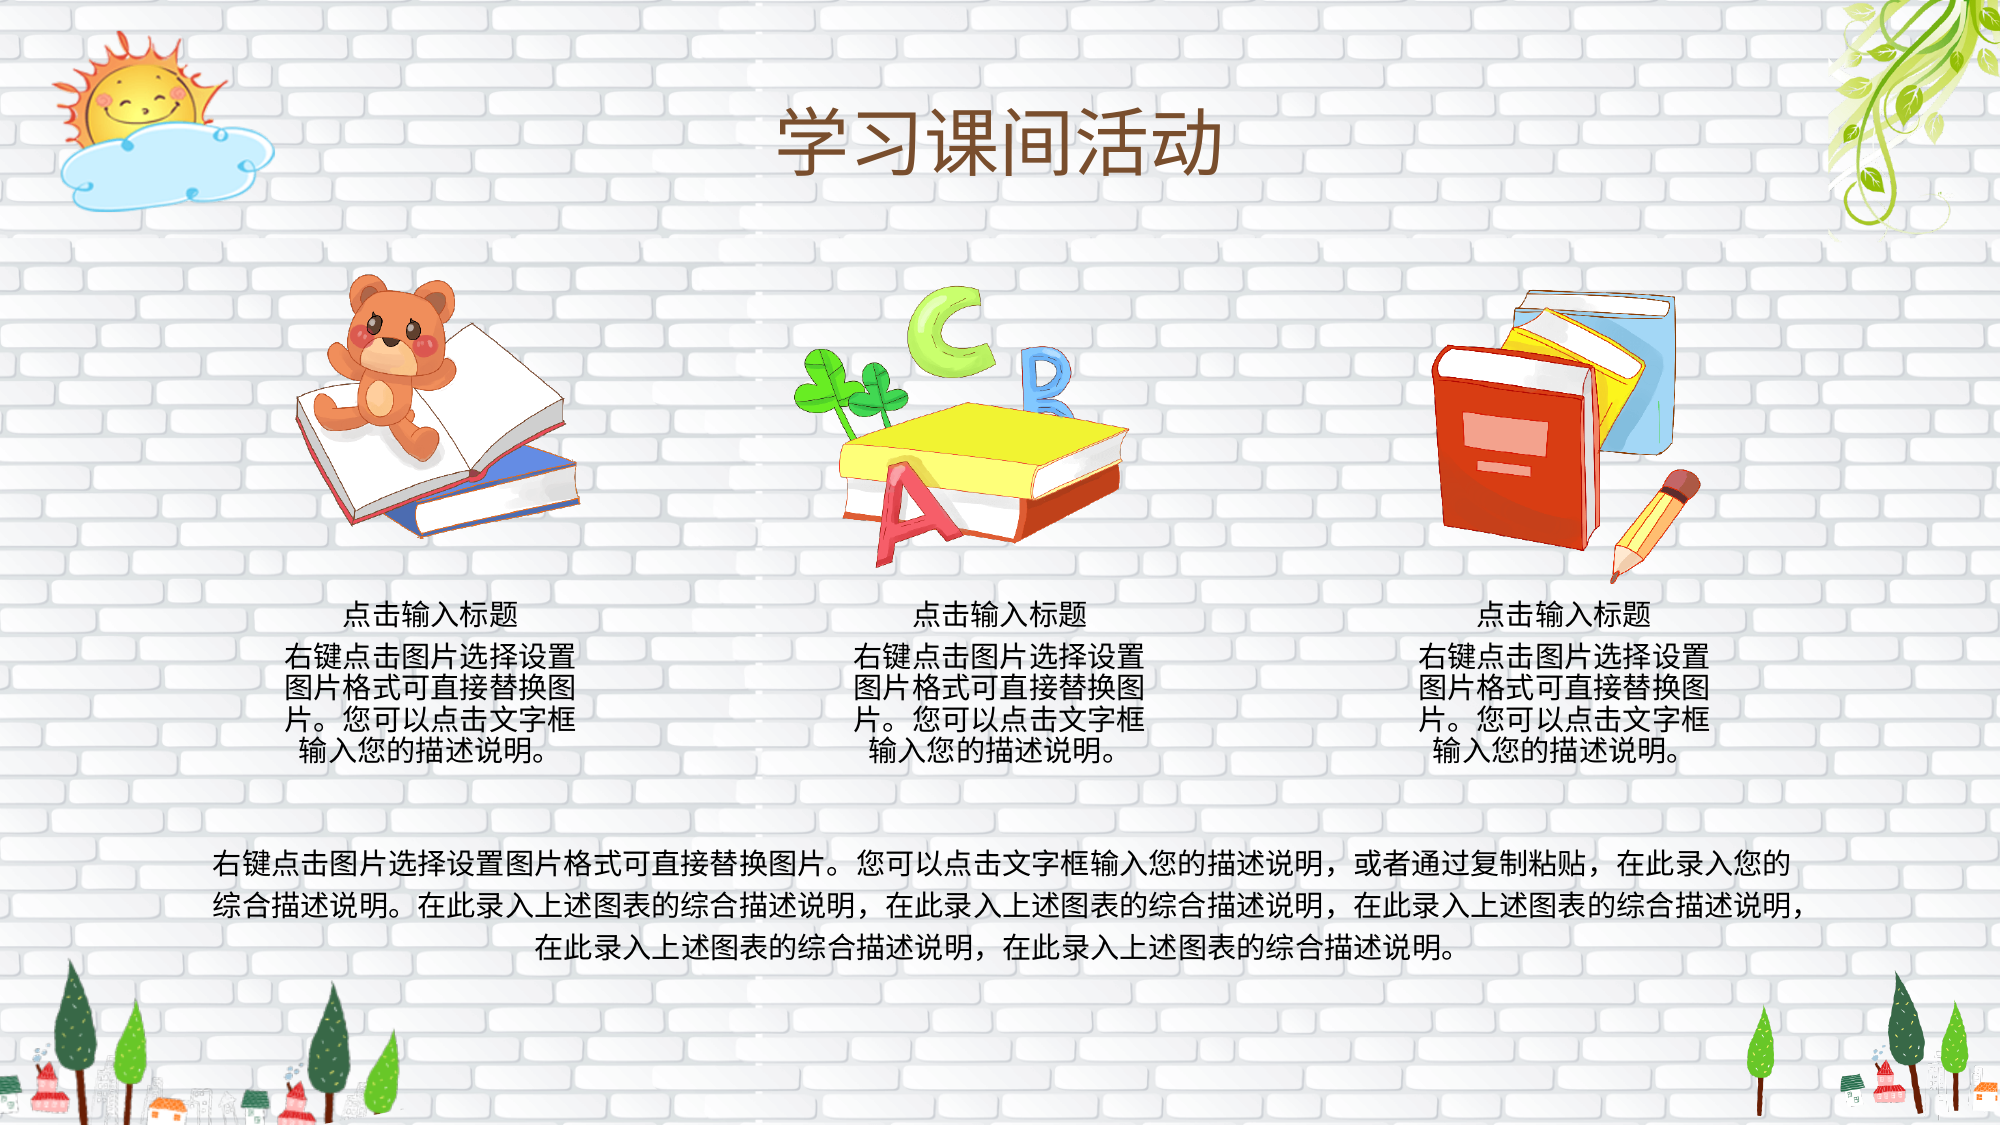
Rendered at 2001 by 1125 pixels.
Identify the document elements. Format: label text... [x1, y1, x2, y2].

text_box 学习课间活动 [338, 87, 1662, 193]
text_box 右键点击图片选择设置图片格式可直接替换图片。您可以点击文字框输入您的描述说明，或者通过复制粘贴，在此录入您的综合描述说明。在此录入上述图表的综合描述说明，在此录入上述图表的综合描述说明，在此录入上述图表的综合描述说明，在此录入上述图表的综合描述说明，在此录入上述图表的综合描述说明。 [190, 830, 1815, 972]
text_box 点击输入标题 右键点击图片选择设置图片格式可直接替换图片。您可以点击文字框输入您的描述说明。 [268, 617, 593, 820]
picture [0, 0, 2000, 1125]
text_box 点击输入标题 右键点击图片选择设置图片格式可直接替换图片。您可以点击文字框输入您的描述说明。 [837, 641, 1163, 820]
text_box 点击输入标题 右键点击图片选择设置图片格式可直接替换图片。您可以点击文字框输入您的描述说明。 [1402, 590, 1727, 820]
